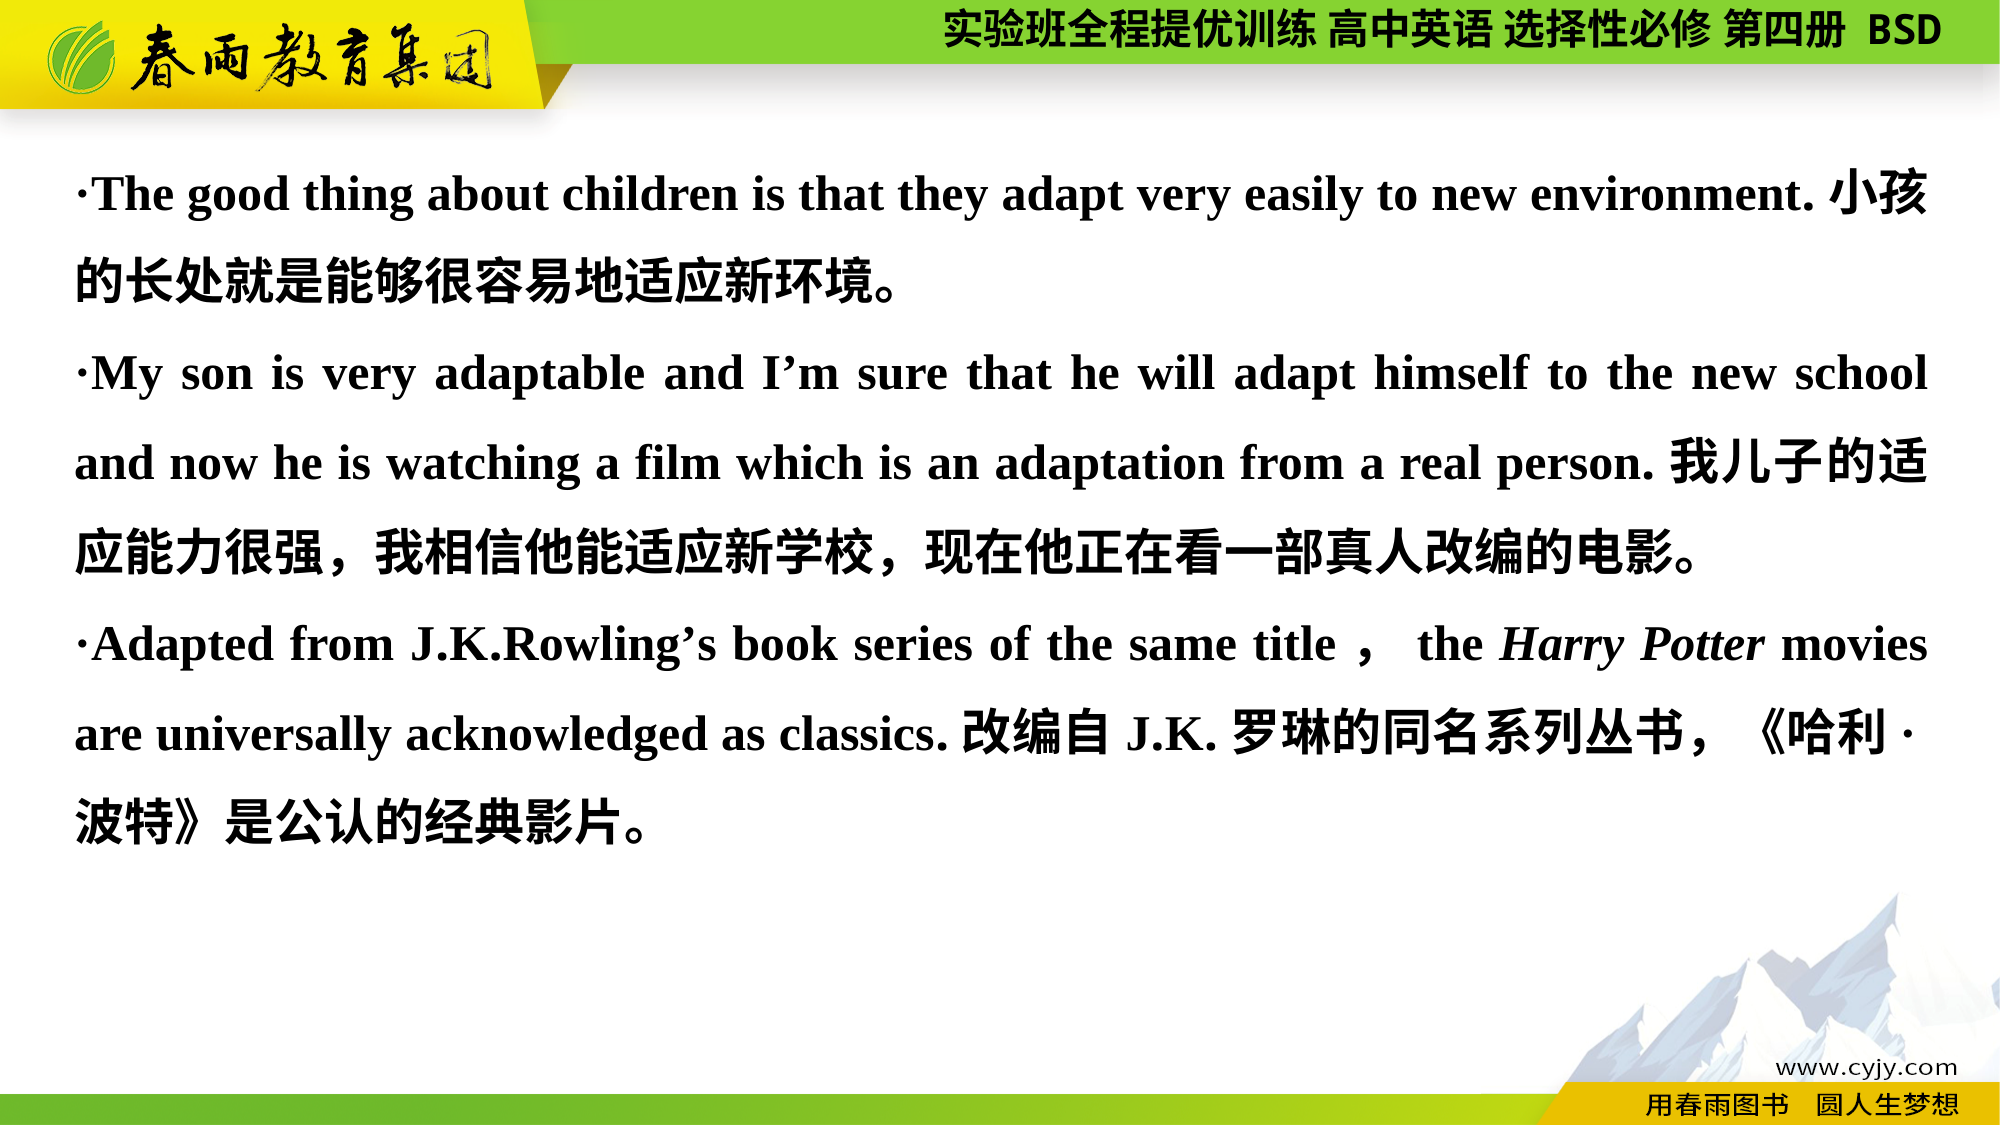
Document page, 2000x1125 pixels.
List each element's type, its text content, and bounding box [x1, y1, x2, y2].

picture [0, 0, 2000, 1125]
list ·The good thing about children is that they adapt very easily to new environment.小孩的长处就是能够很容易地适应新环境。 ·My son is very adaptable and I’m sure that he will adapt himself to the new school and now he is watching a film which is an adaptation from a real person.我儿子的适应能力很强，我相信他能适应新学校，现在他正在看一部真人改编的电影。 ·Adapted from J.K.Rowling’s book series of the same title，the Harry Potter movies are universally acknowledged as classics.改编自J.K.罗琳的同名系列丛书，《哈利·波特》是公认的经典影片。 [59, 122, 1944, 865]
